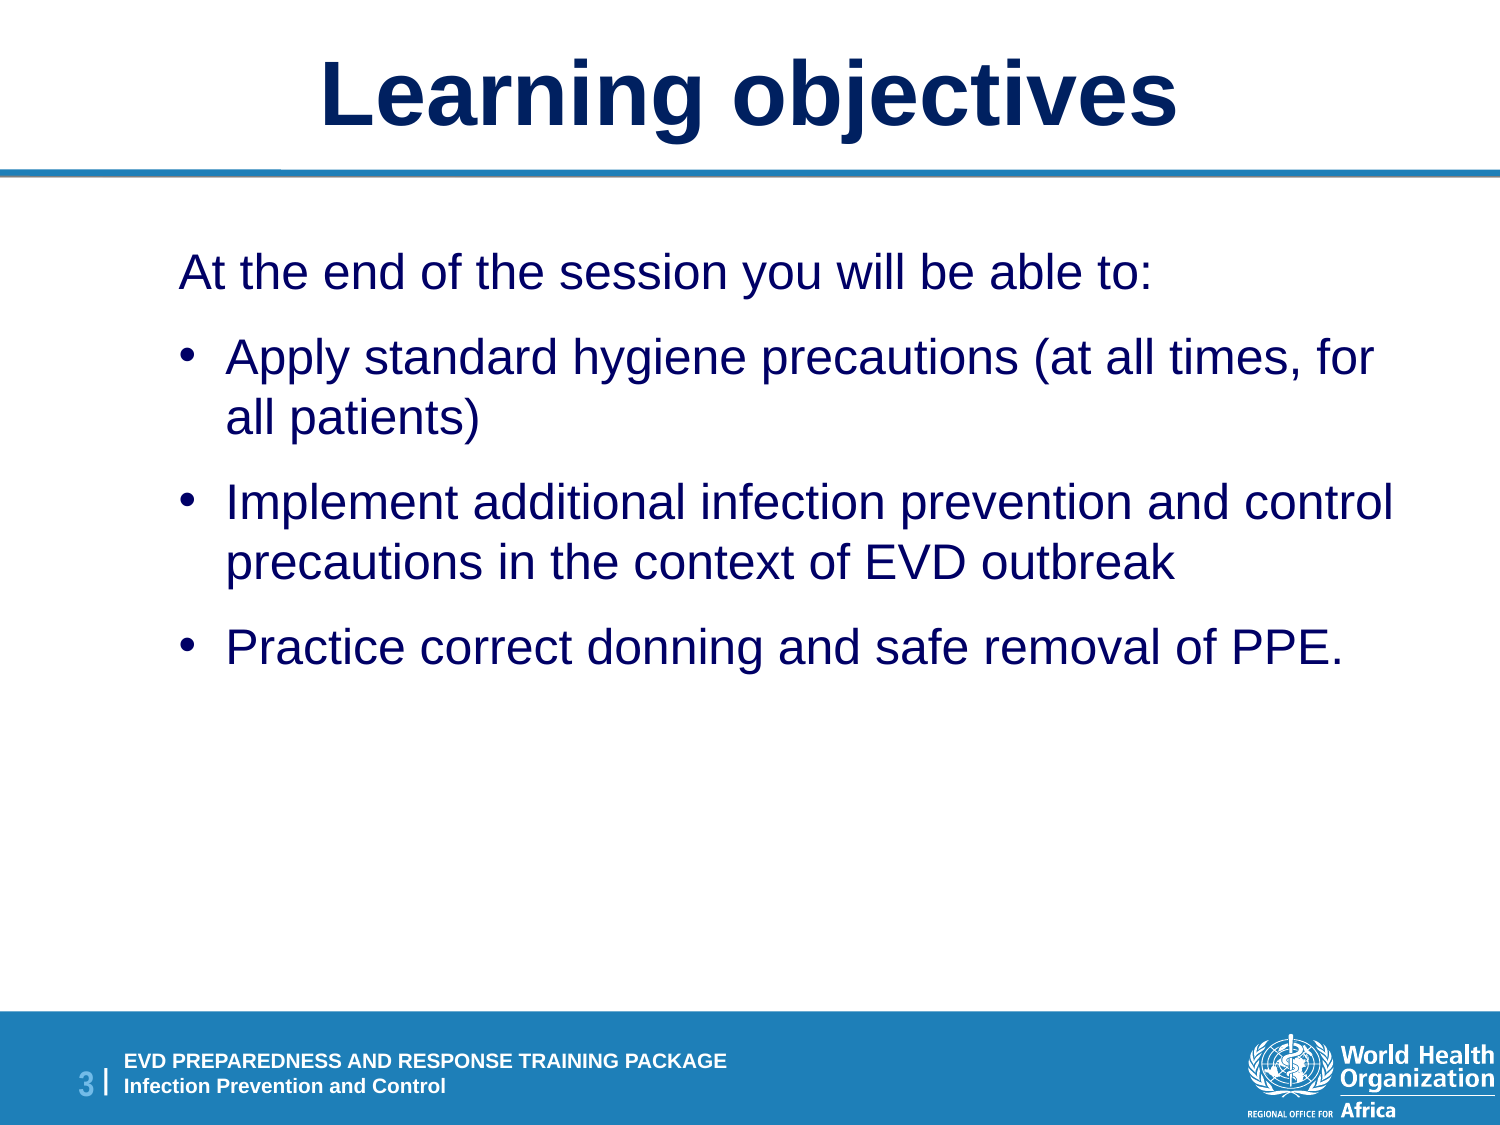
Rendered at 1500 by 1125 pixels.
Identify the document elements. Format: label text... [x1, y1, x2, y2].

list At the end of the session you will be able to: Apply standard hygiene precautions (at all times, for all patients) Implement additional infection prevention and control precautions in the context of EVD outbreak Practice correct donning and safe removal of PPE. [88, 231, 1412, 965]
title Learning objectives [0, 30, 1500, 148]
